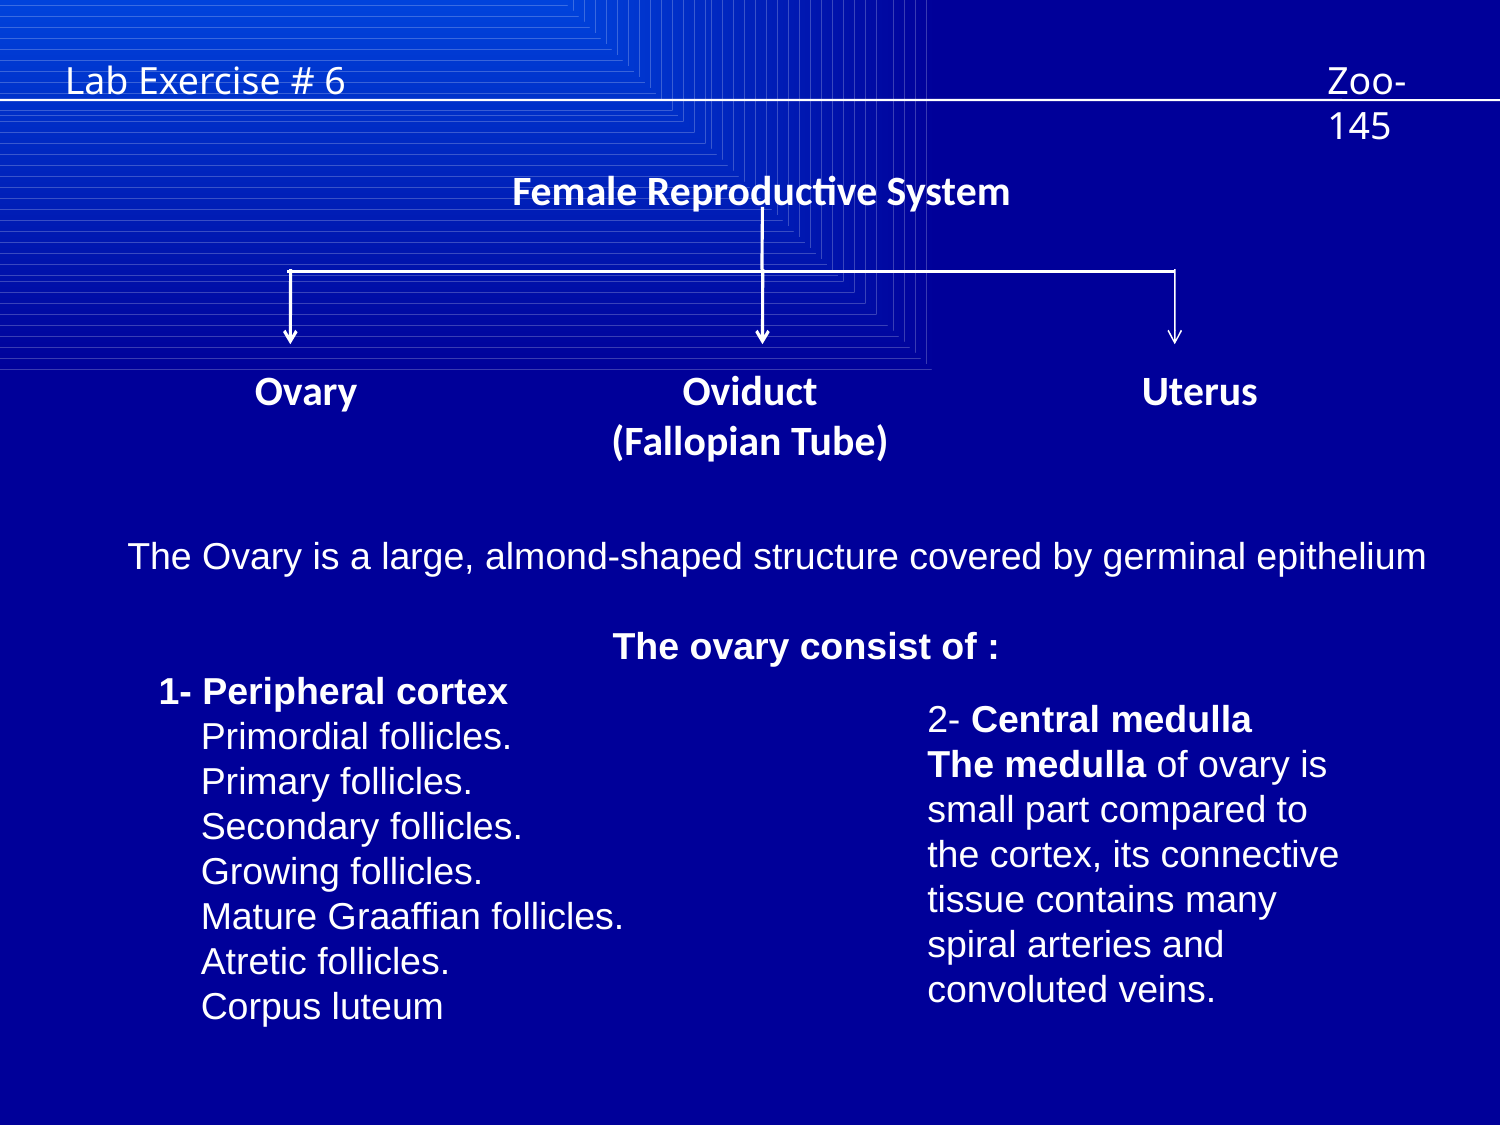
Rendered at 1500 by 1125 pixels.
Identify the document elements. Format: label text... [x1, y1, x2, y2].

text_box Uterus [1062, 356, 1338, 422]
text_box Female Reproductive System [480, 156, 1043, 222]
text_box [0, 49, 1500, 111]
text_box The Ovary is a large, almond-shaped structure covered by germinal epithelium The ovary consist of : 1- Peripheral cortex Primordial follicles. Primary follicles. Secondary follicles. Growing follicles. Mature Graaffian follicles. Atretic follicles. Corpus luteum [112, 524, 1500, 1125]
text_box 2- Central medulla The medulla of ovary is small part compared to the cortex, its connective tissue contains many spiral arteries and convoluted veins. [912, 687, 1375, 1075]
text_box Oviduct (Fallopian Tube) [575, 356, 925, 472]
text_box Ovary [187, 356, 425, 422]
